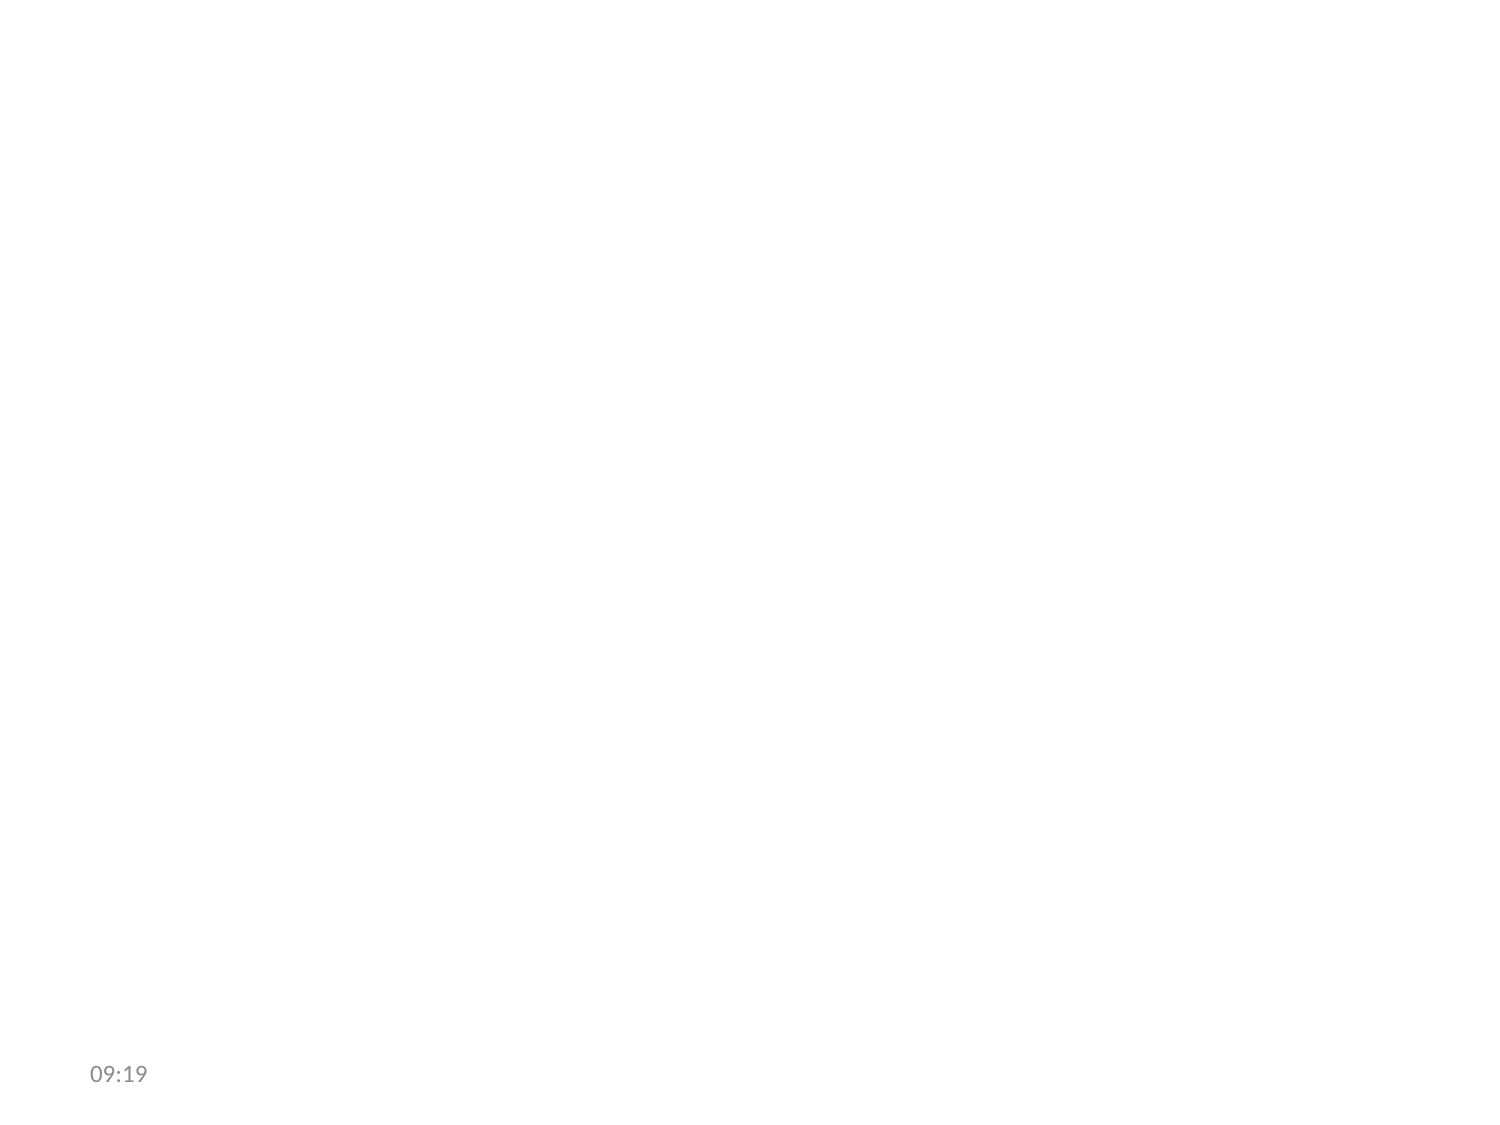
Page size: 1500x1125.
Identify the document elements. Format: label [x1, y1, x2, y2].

slide_number [75, 1042, 425, 1103]
